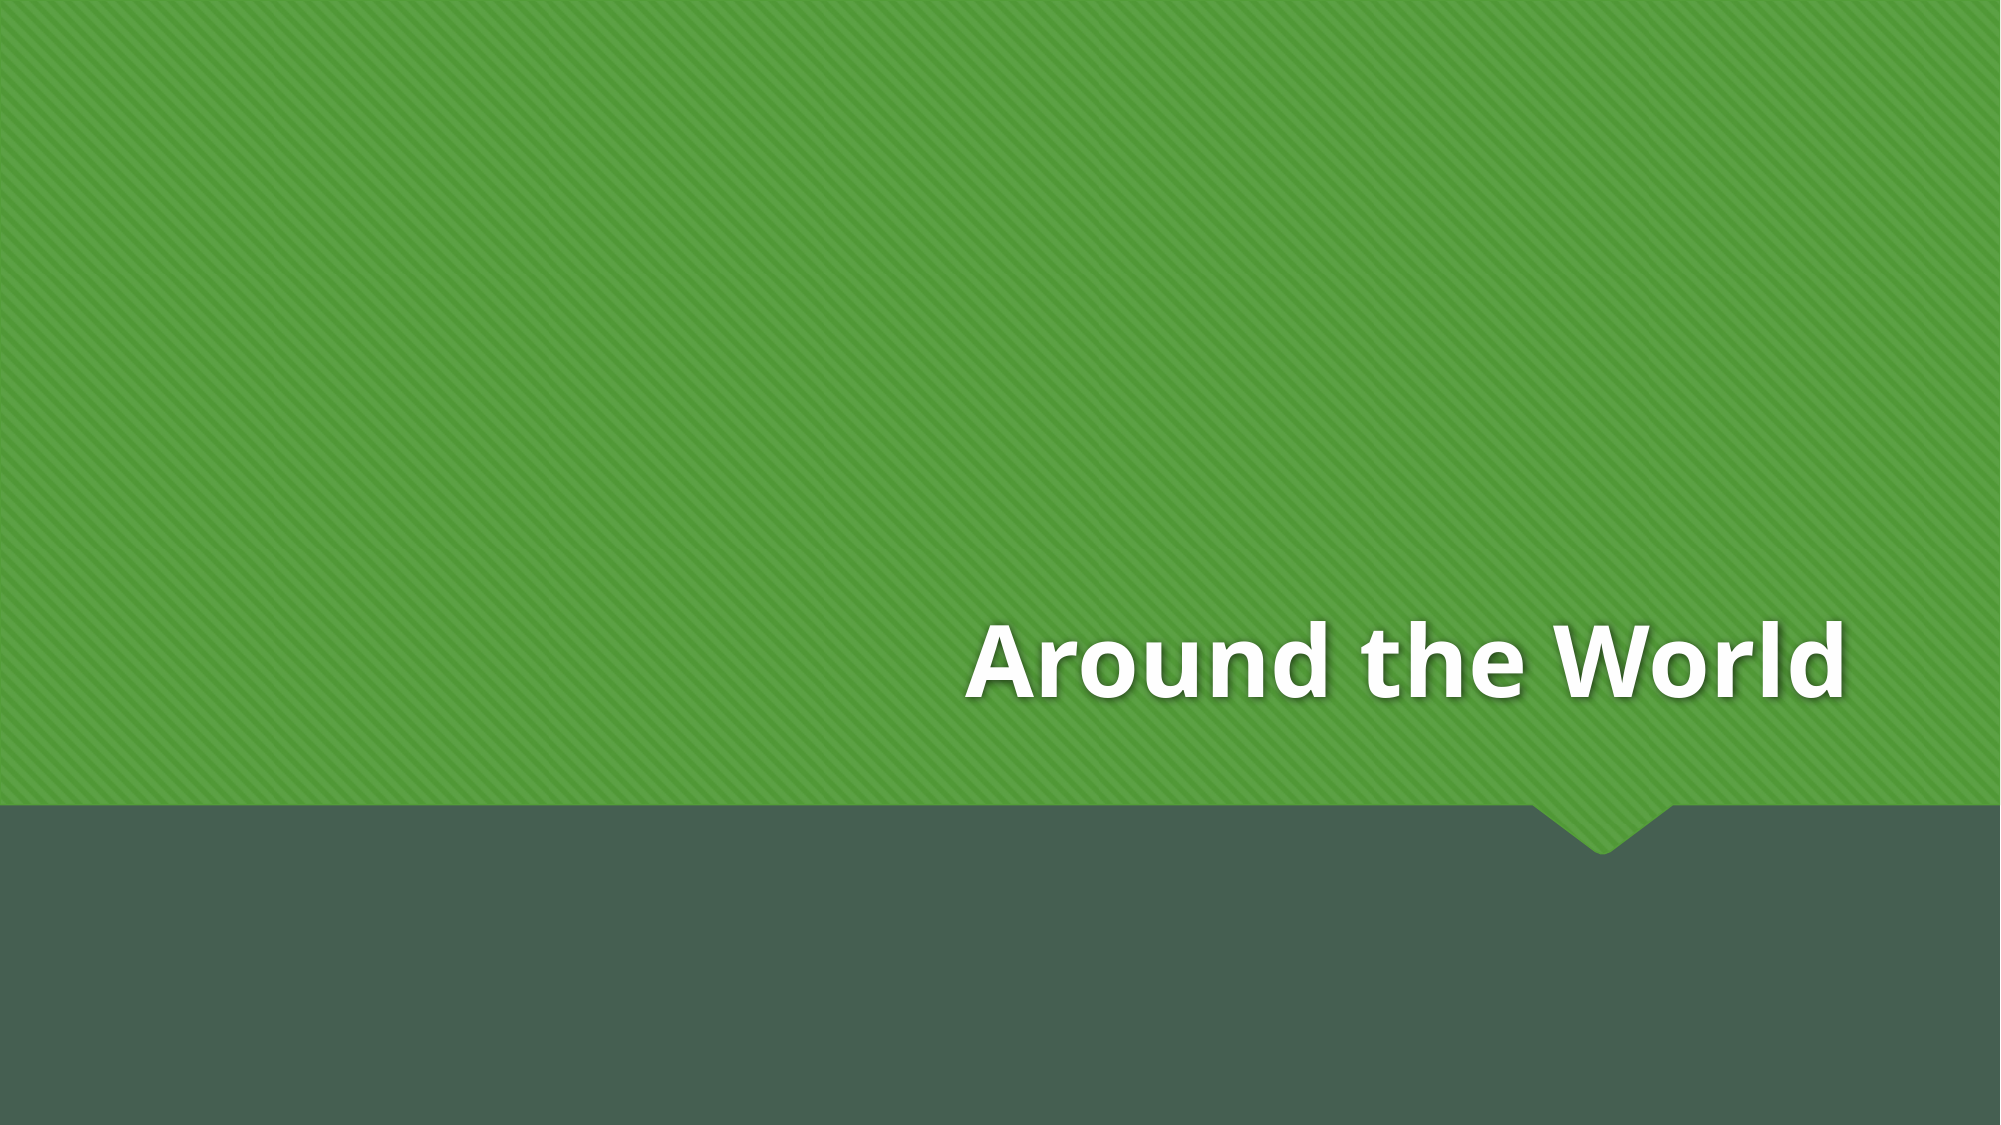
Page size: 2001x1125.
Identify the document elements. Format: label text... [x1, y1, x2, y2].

title Around the World [132, 484, 1866, 726]
